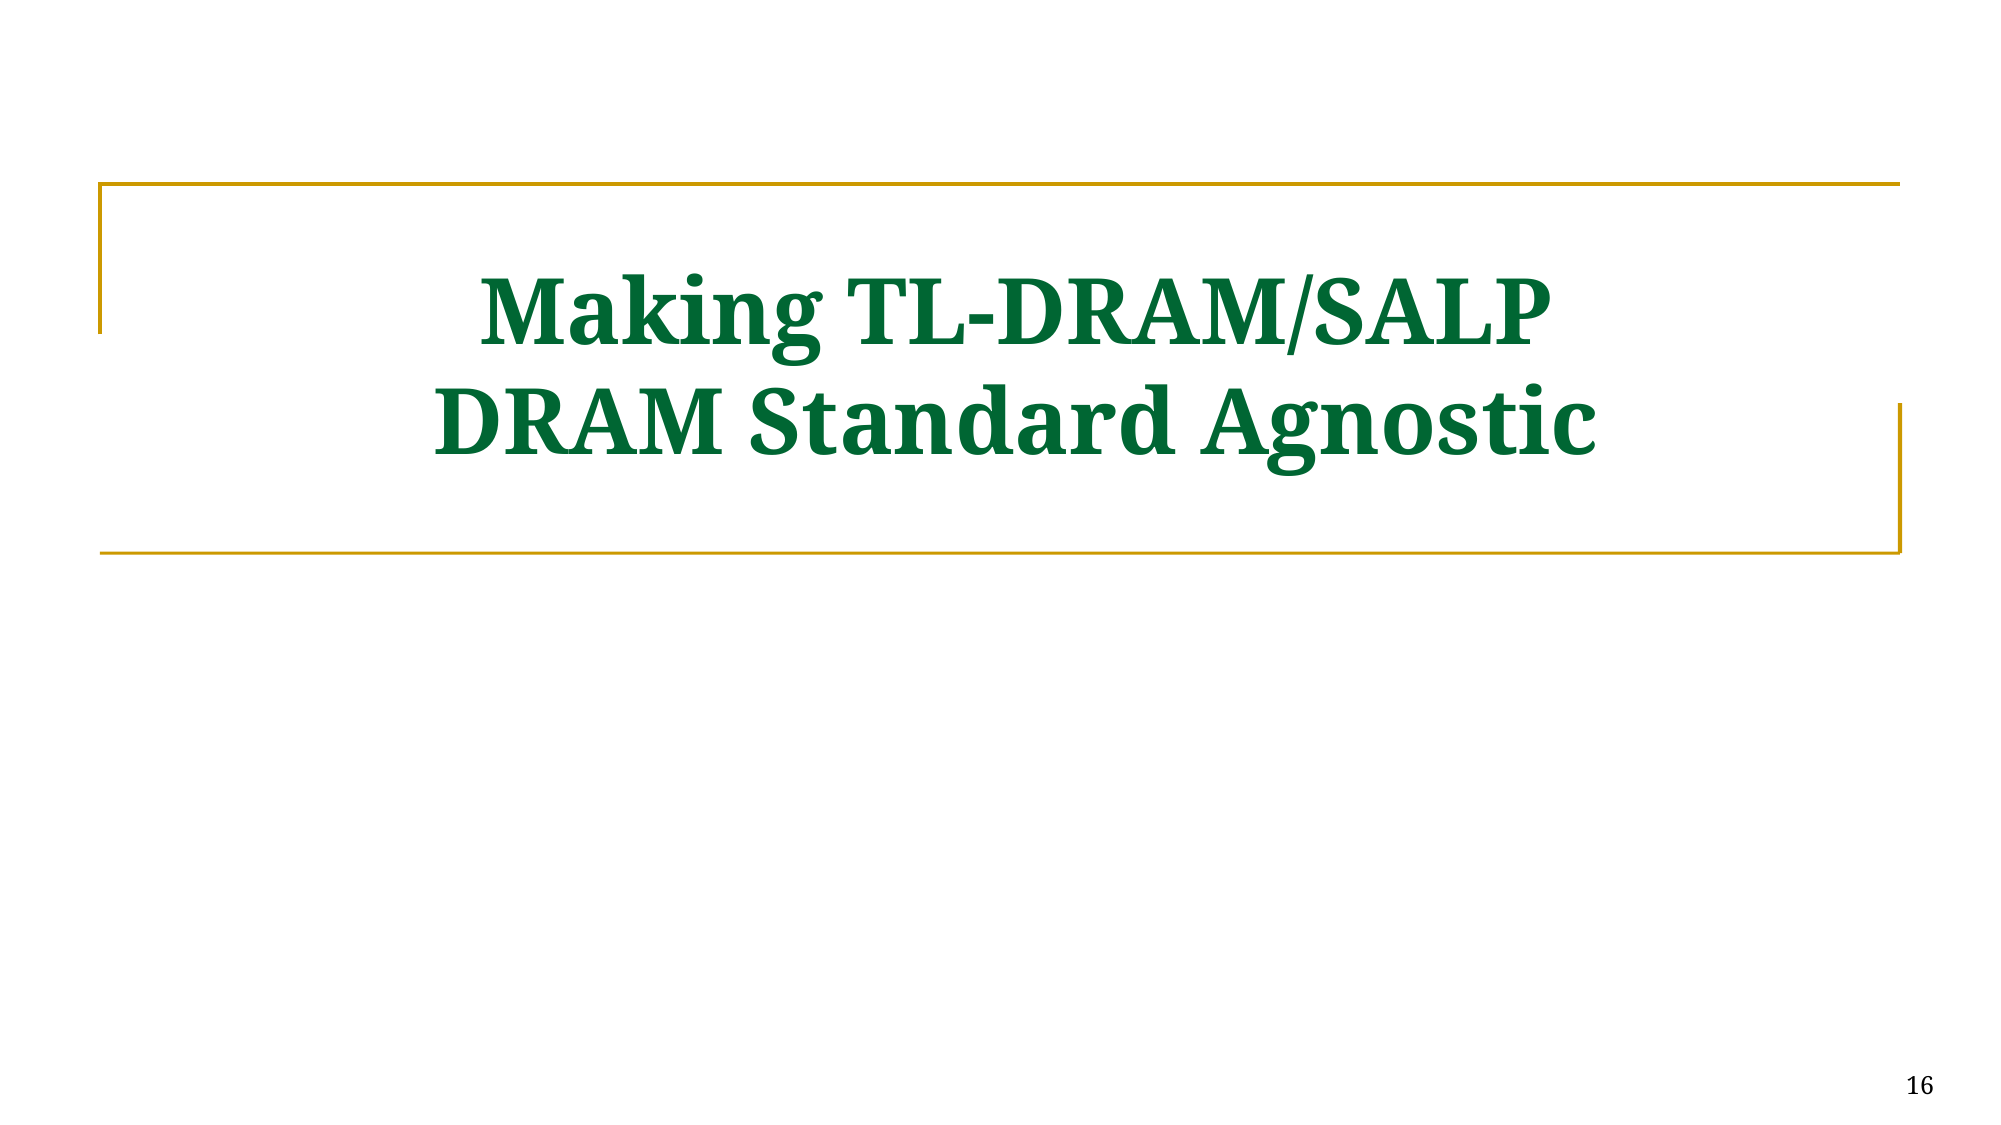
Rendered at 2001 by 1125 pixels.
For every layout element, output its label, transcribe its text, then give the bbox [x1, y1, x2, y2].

slide_number 16 [1482, 1036, 1950, 1112]
title Making TL-DRAM/SALP DRAM Standard Agnostic [150, 187, 1884, 538]
